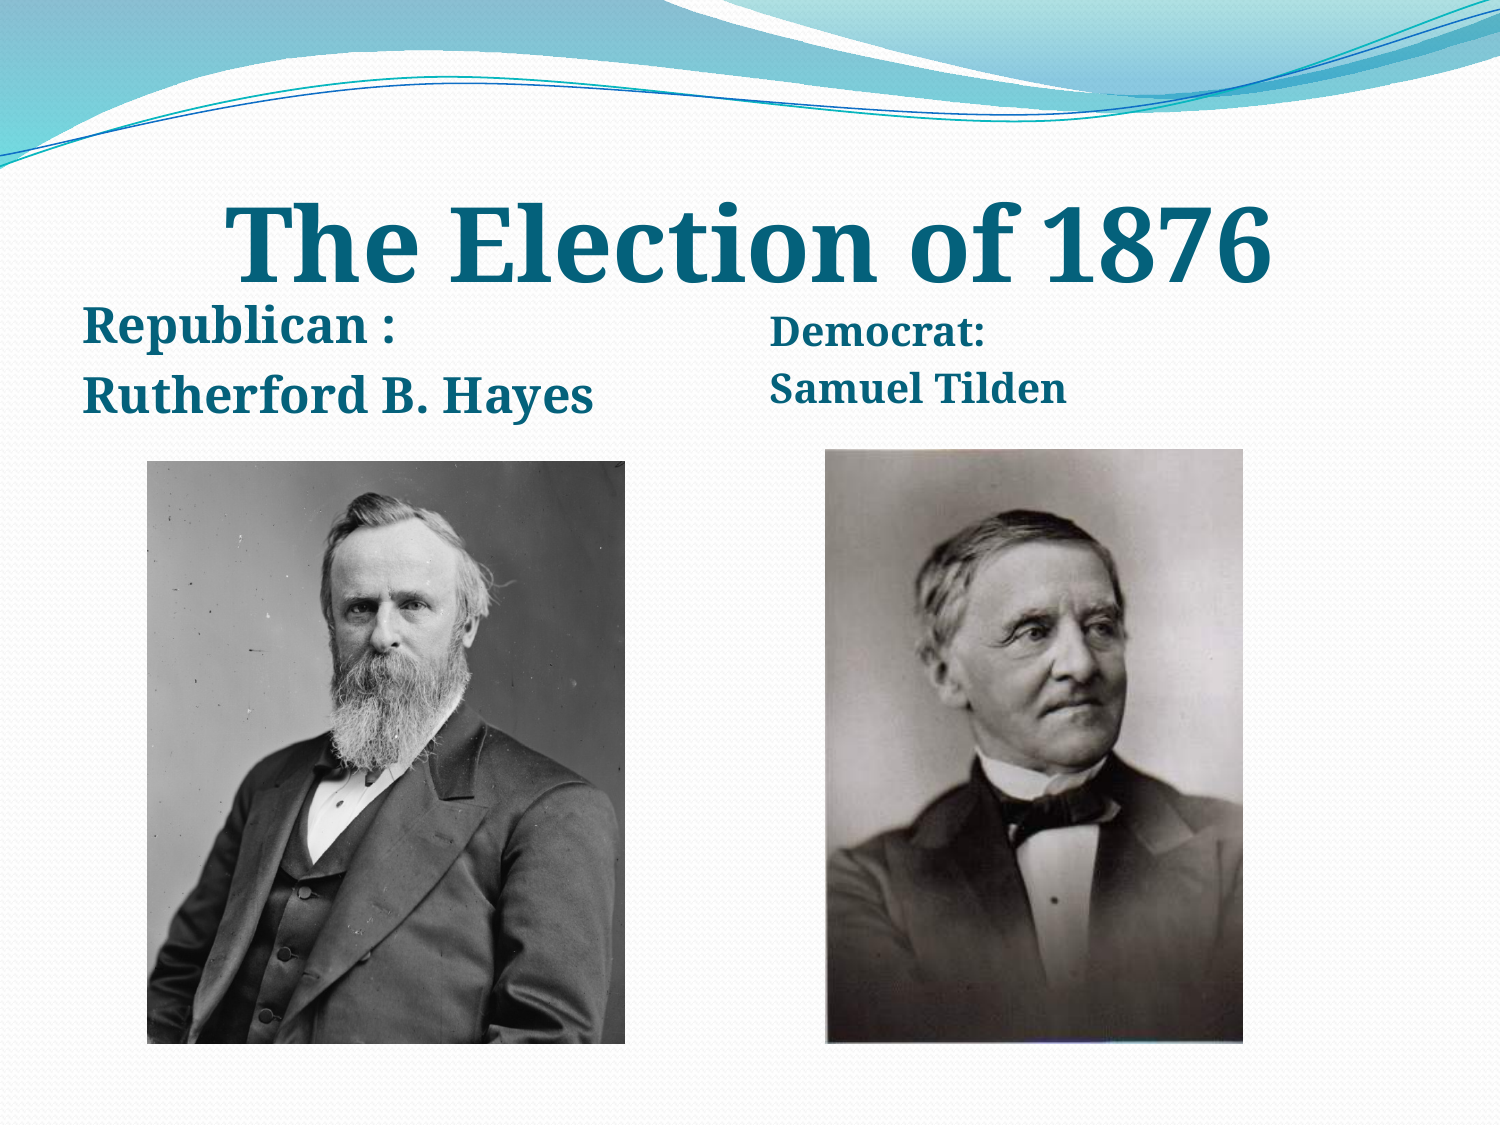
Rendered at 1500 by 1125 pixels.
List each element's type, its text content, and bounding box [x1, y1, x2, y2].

list Republican : Rutherford B. Hayes [75, 304, 738, 413]
list Democrat: Samuel Tilden [761, 305, 1425, 413]
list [824, 449, 1244, 1044]
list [146, 461, 626, 1044]
title The Election of 1876 [75, 115, 1425, 303]
